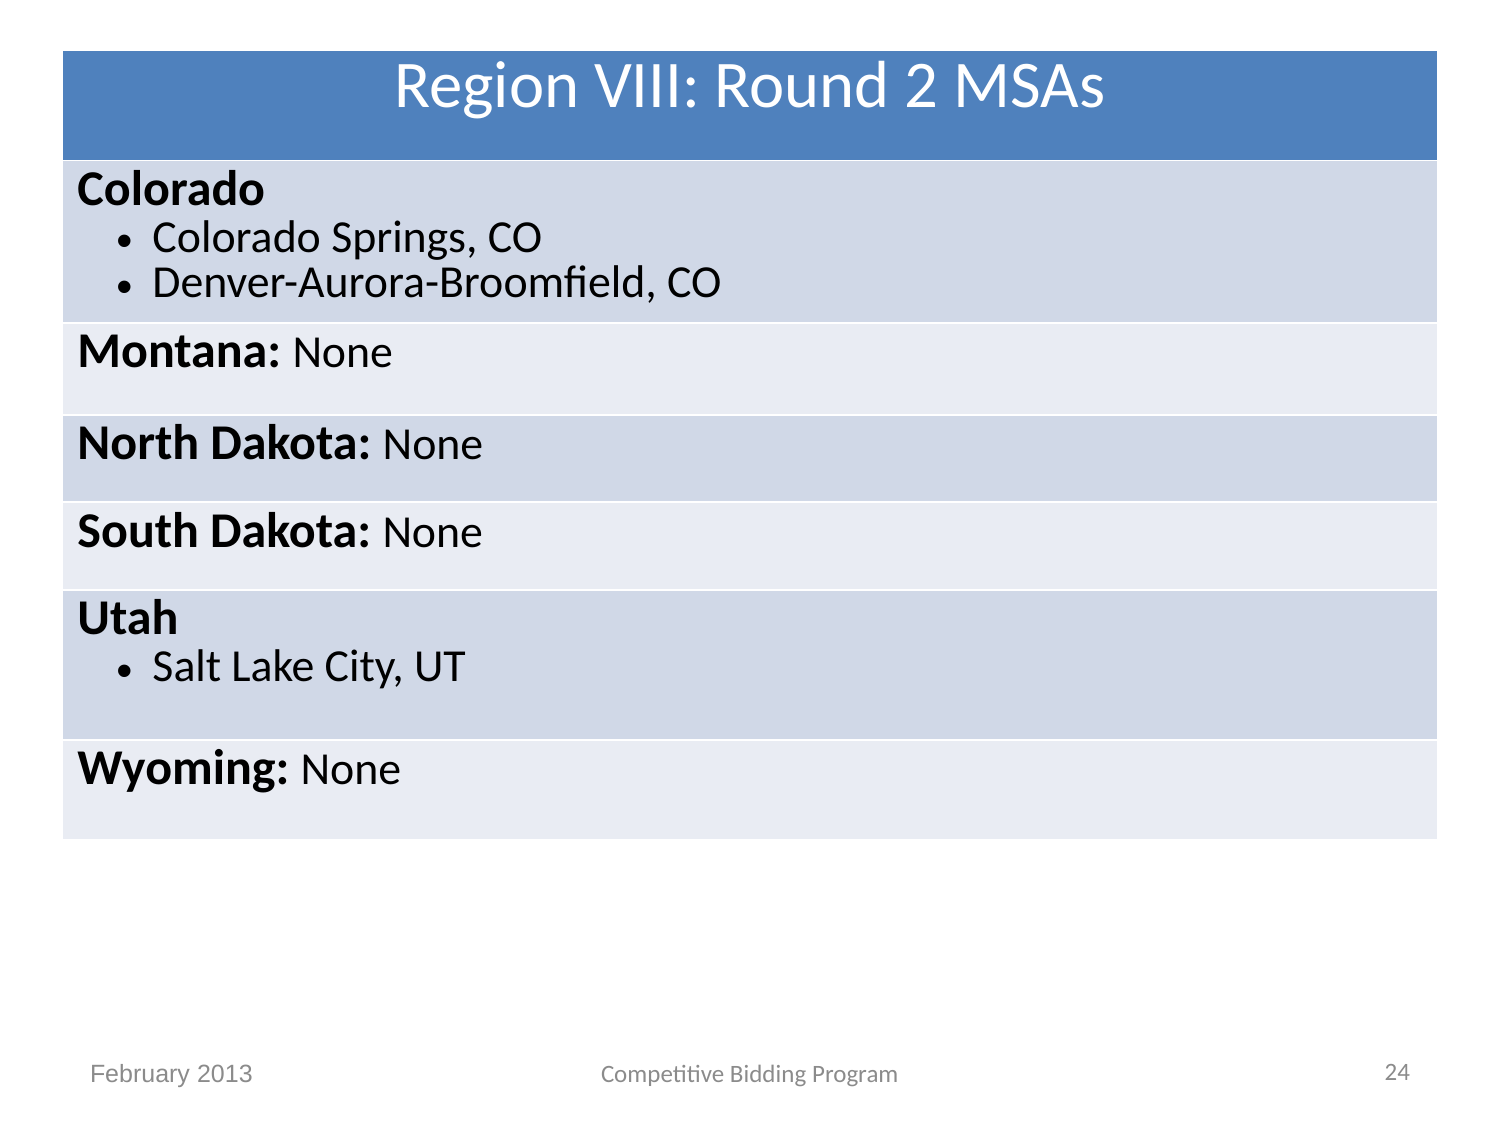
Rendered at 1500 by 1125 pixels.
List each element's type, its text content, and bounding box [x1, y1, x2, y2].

footer Competitive Bidding Program [512, 1042, 988, 1103]
table_cell North Dakota: None [63, 416, 1437, 501]
table_cell South Dakota: None [63, 503, 1437, 589]
table_cell Wyoming: None [63, 741, 1437, 839]
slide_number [75, 1042, 425, 1103]
slide_number 24 [1074, 1040, 1425, 1100]
table_cell Utah Salt Lake City, UT [63, 591, 1437, 739]
table_cell Colorado Colorado Springs, CO Denver-Aurora-Broomfield, CO [63, 161, 1437, 322]
table_cell Montana: None [63, 324, 1437, 414]
table_header Region VIII: Round 2 MSAs [63, 51, 1437, 160]
